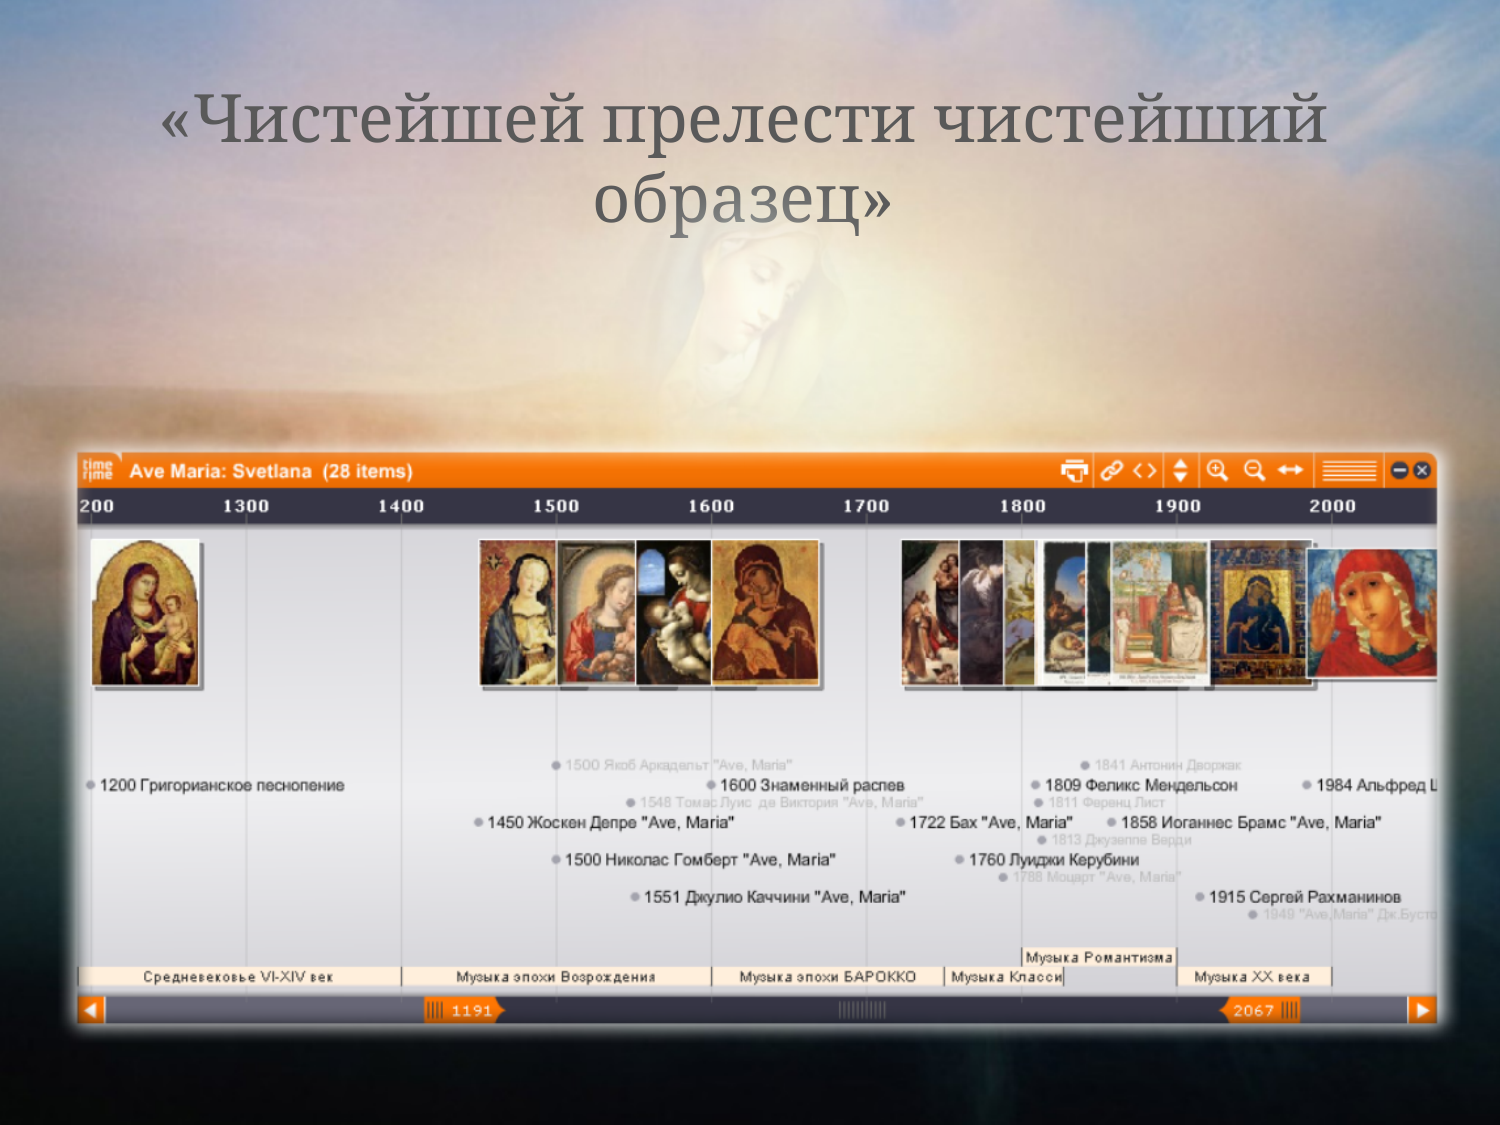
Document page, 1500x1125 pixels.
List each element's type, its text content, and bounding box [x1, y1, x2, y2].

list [58, 433, 1461, 1044]
picture [0, 0, 1500, 1125]
text_box «Чистейшей прелести чистейший образец» [23, 23, 1465, 244]
